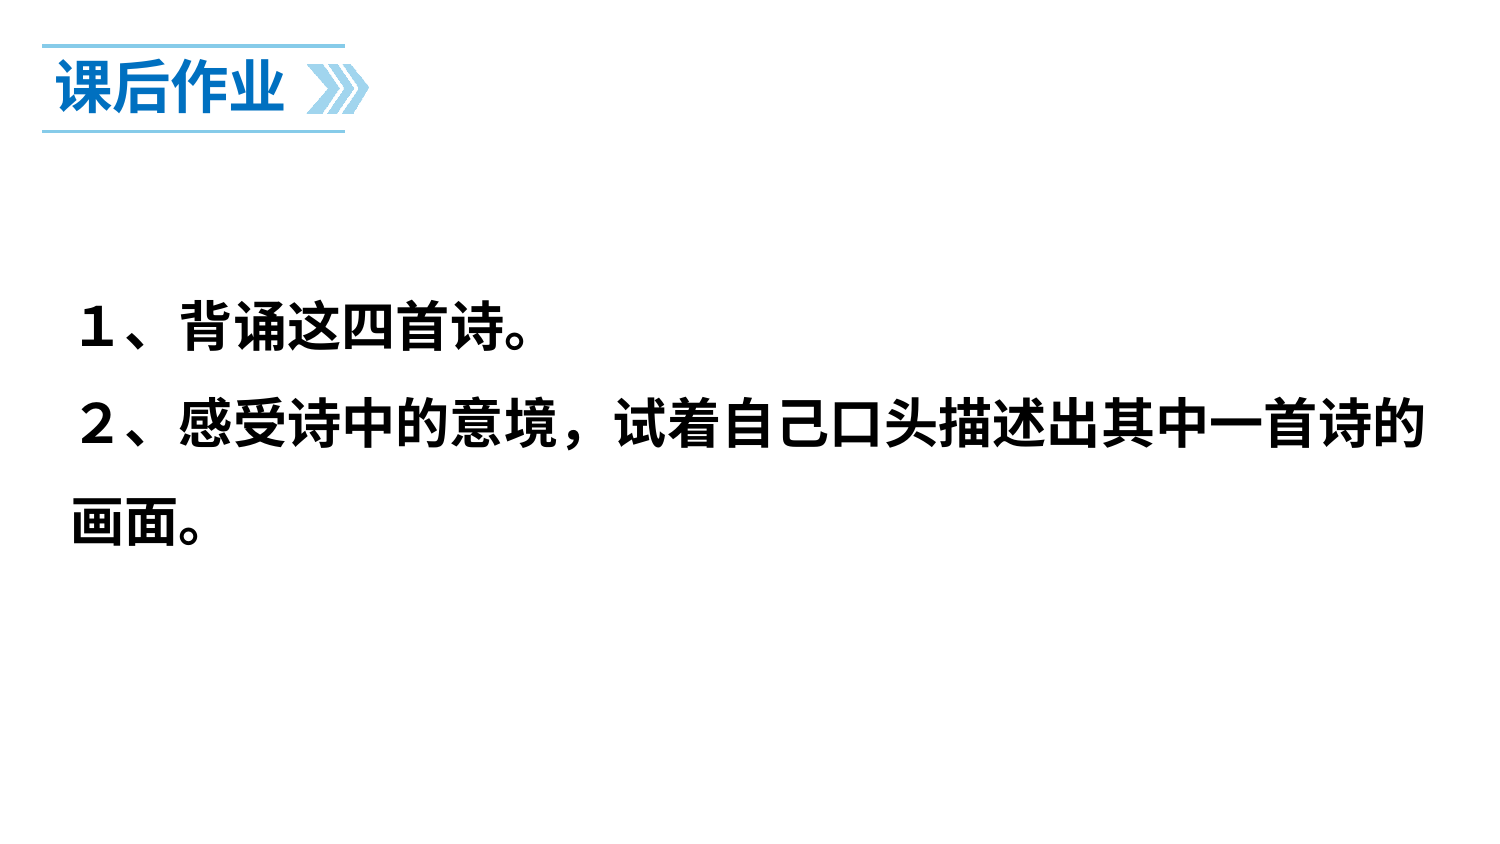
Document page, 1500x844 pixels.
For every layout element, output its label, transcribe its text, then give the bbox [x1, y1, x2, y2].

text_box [30, 43, 369, 133]
text_box １、背诵这四首诗。 ２、感受诗中的意境，试着自己口头描述出其中一首诗的画面。 [55, 252, 1442, 560]
